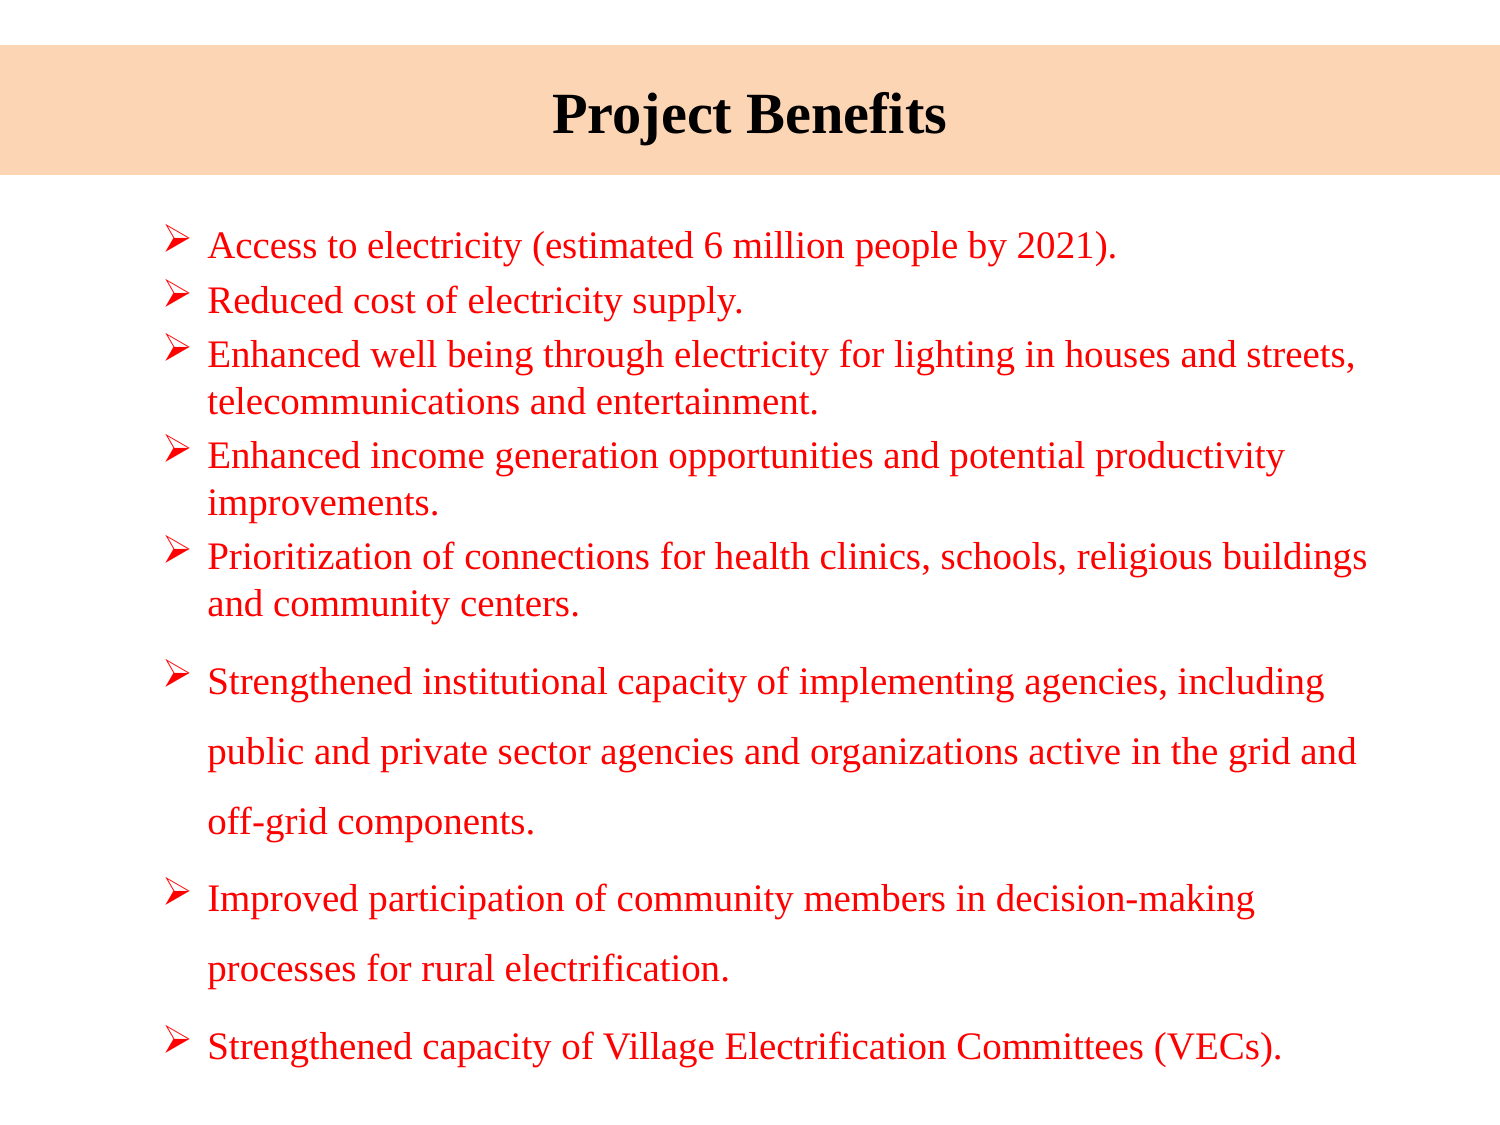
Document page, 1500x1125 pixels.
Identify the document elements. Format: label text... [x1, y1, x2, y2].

title Project Benefits [0, 45, 1500, 175]
list Access to electricity (estimated 6 million people by 2021). Reduced cost of electricity supply. Enhanced well being through electricity for lighting in houses and streets, telecommunications and entertainment. Enhanced income generation opportunities and potential productivity improvements. Prioritization of connections for health clinics, schools, religious buildings and community centers. Strengthened institutional capacity of implementing agencies, including public and private sector agencies and organizations active in the grid and off-grid components. Improved participation of community members in decision-making processes for rural electrification. Strengthened capacity of Village Electrification Committees (VECs). [75, 212, 1425, 1075]
